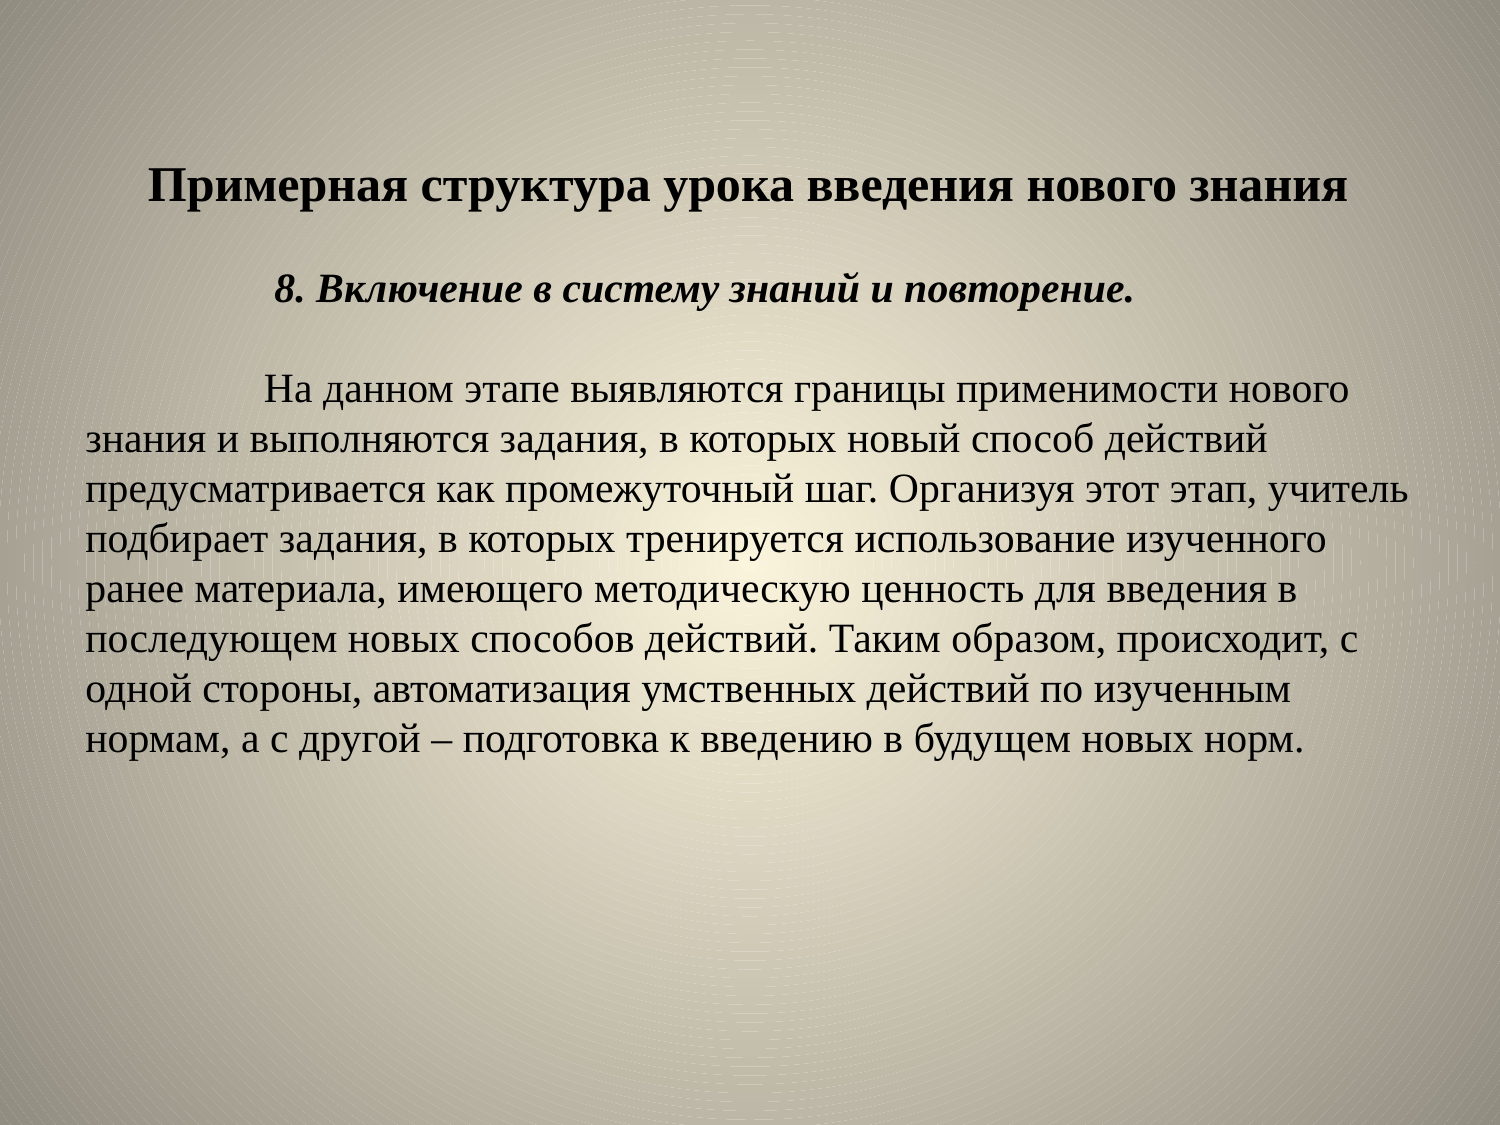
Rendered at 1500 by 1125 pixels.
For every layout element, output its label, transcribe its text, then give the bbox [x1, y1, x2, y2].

text_box Примерная структура урока введения нового знания 8. Включение в систему знаний и повторение. На данном этапе выявляются границы применимости нового знания и выполняются задания, в которых новый способ действий предусматривается как промежуточный шаг. Организуя этот этап, учитель подбирает задания, в которых тренируется использование изученного ранее материала, имеющего методическую ценность для введения в последующем новых способов действий. Таким образом, происходит, с одной стороны, автоматизация умственных действий по изученным нормам, а с другой – подготовка к введению в будущем новых норм. [70, 143, 1442, 769]
